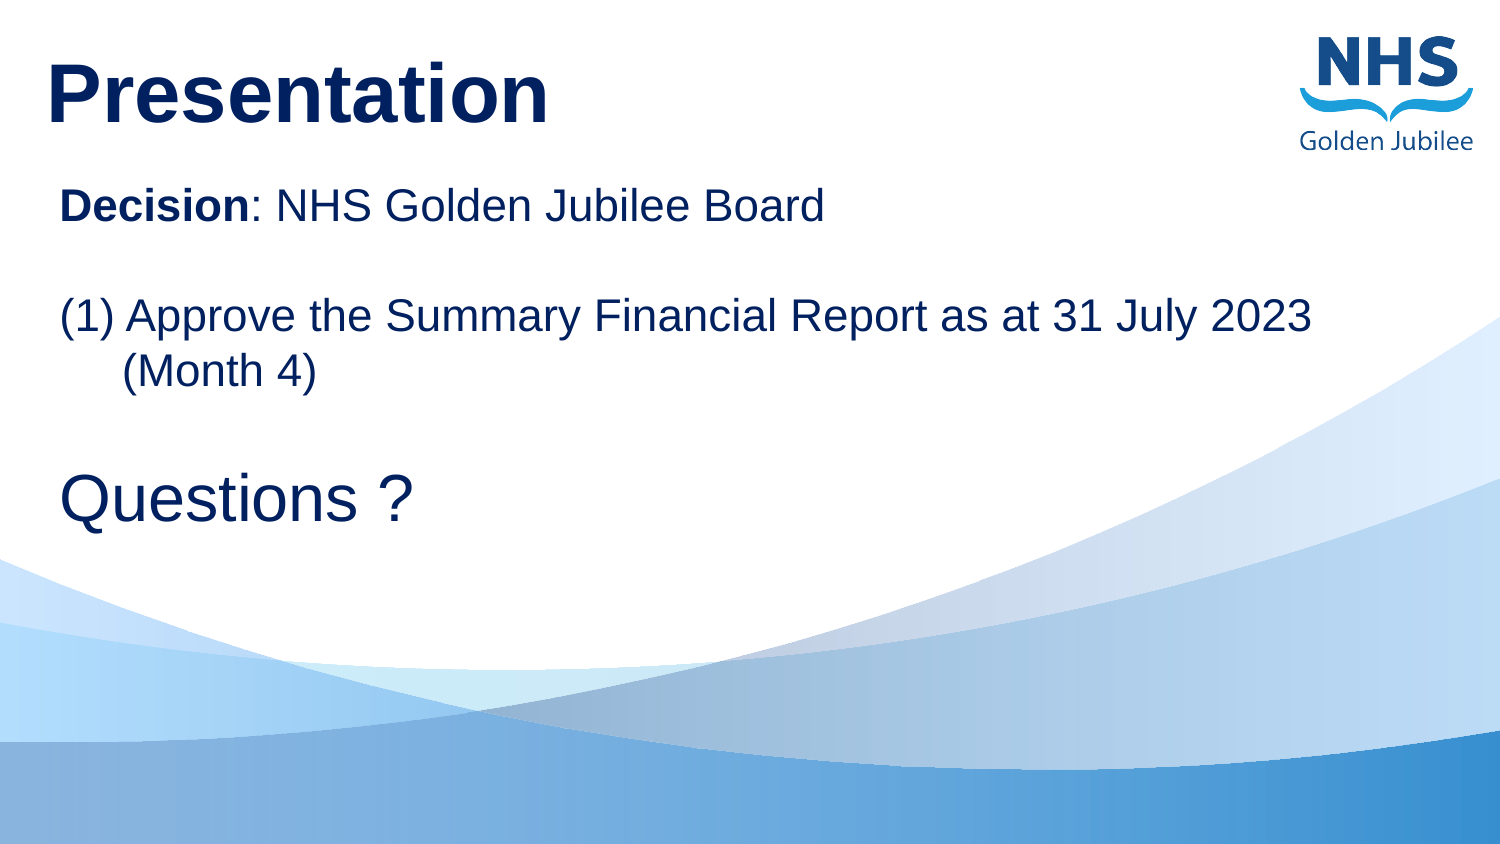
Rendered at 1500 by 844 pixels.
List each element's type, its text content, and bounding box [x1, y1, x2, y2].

title Presentation [46, 48, 1235, 175]
subtitle Decision: NHS Golden Jubilee Board (1) Approve the Summary Financial Report as at 31 July 2023 (Month 4) Questions ? [46, 175, 1367, 693]
picture [1299, 36, 1474, 157]
